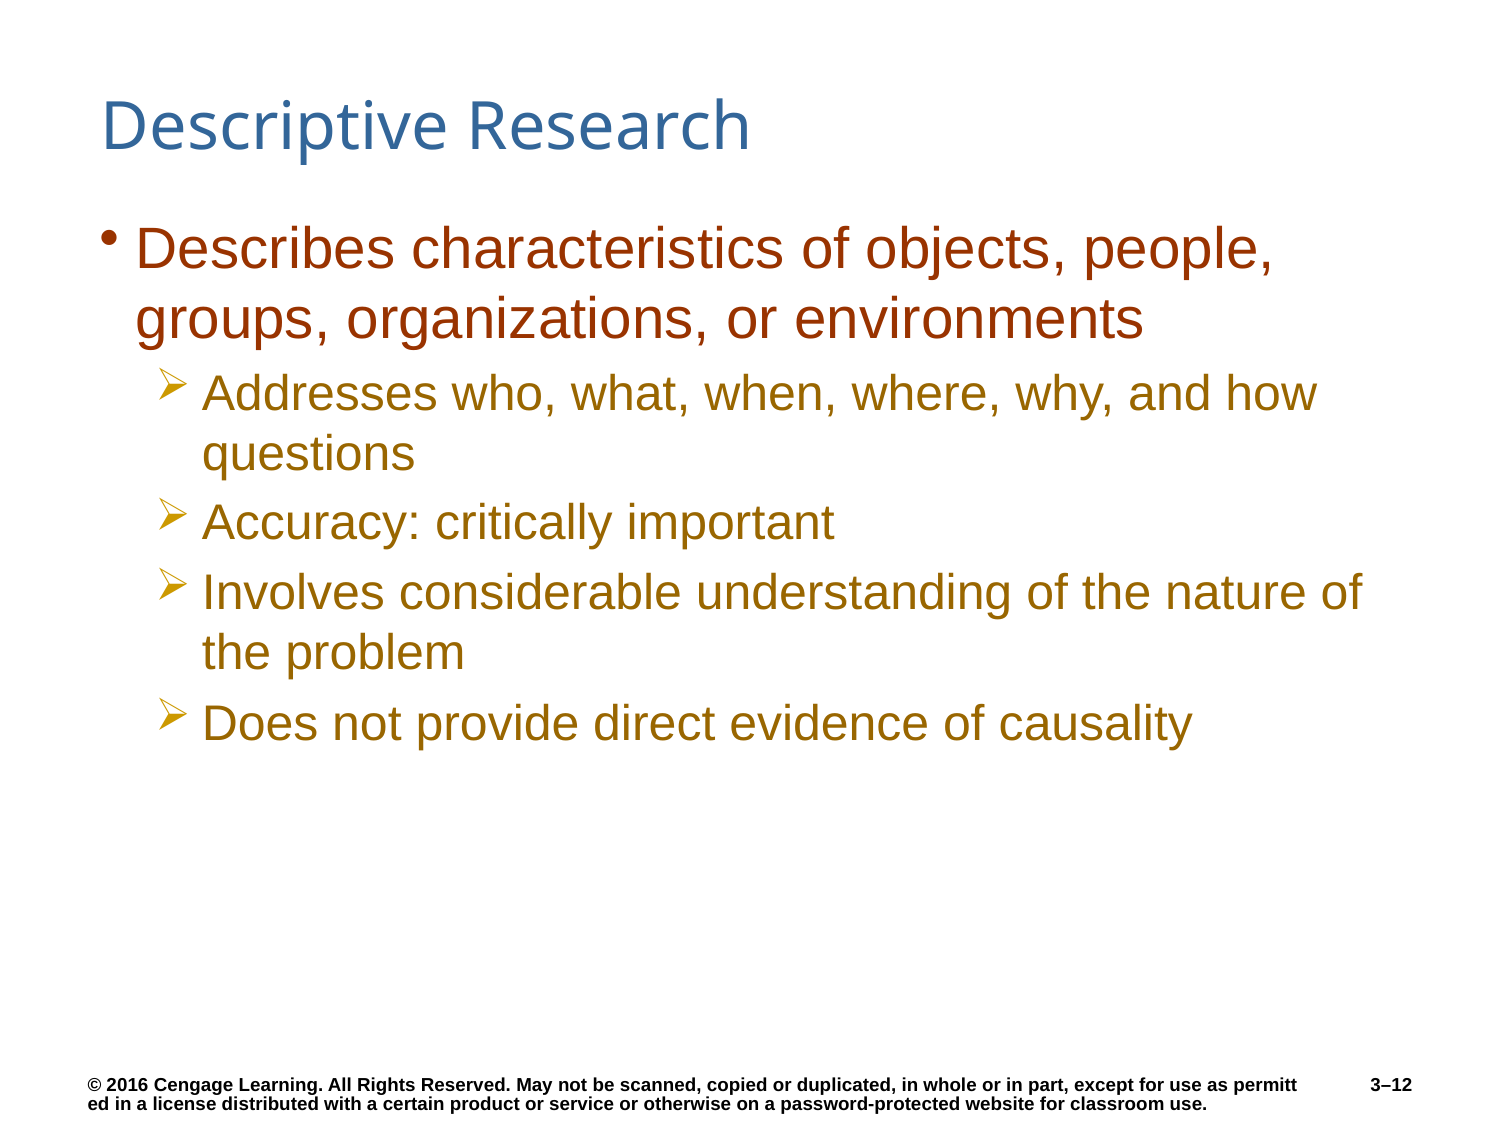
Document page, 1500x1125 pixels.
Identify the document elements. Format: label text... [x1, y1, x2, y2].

slide_number 3–12 [1050, 1042, 1413, 1103]
title Descriptive Research [85, 75, 1411, 171]
list Describes characteristics of objects, people, groups, organizations, or environments Addresses who, what, when, where, why, and how questions Accuracy: critically important Involves considerable understanding of the nature of the problem Does not provide direct evidence of causality [84, 202, 1414, 1013]
footer © 2016 Cengage Learning. All Rights Reserved. May not be scanned, copied or duplicated, in whole or in part, except for use as permitted in a license distributed with a certain product or service or otherwise on a password-protected website for classroom use. [87, 1057, 1050, 1103]
